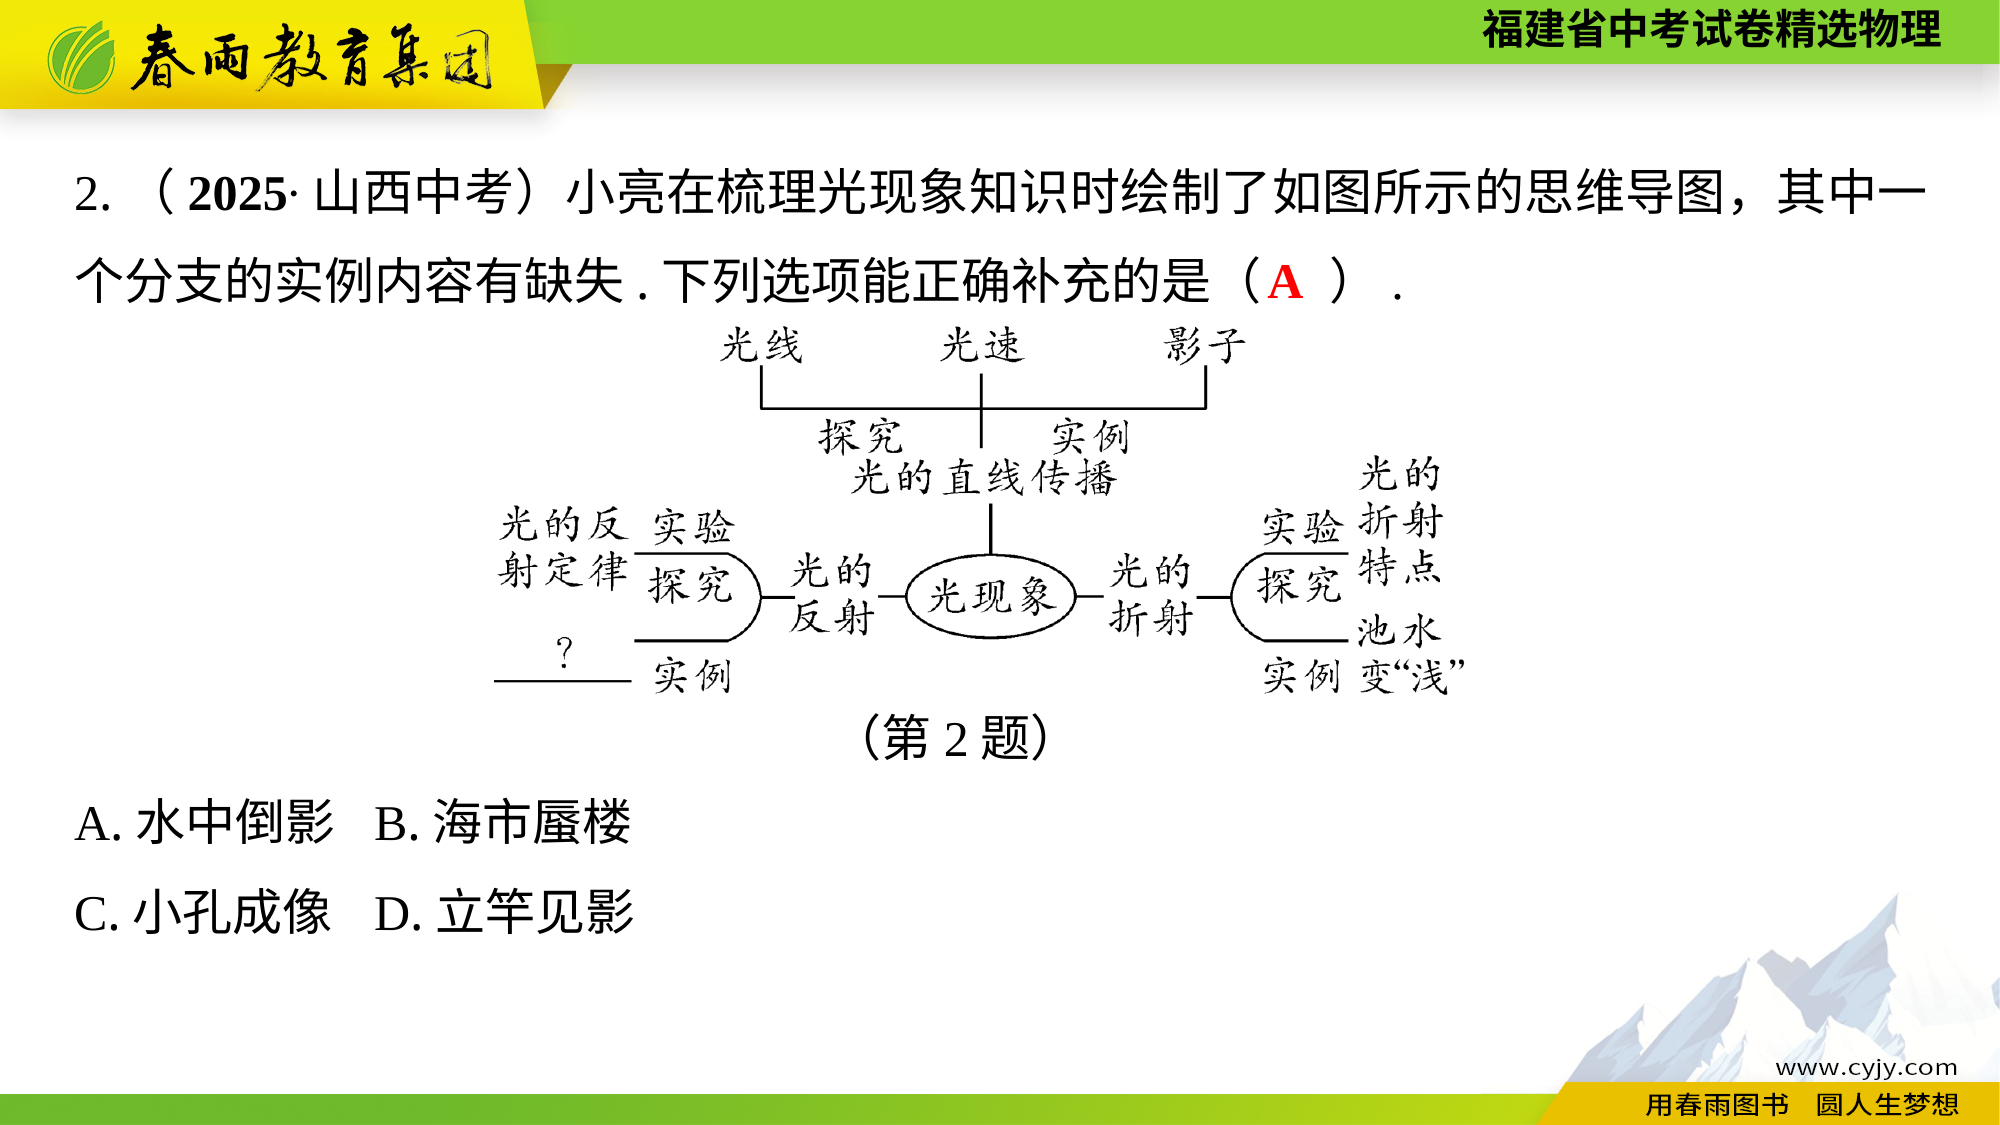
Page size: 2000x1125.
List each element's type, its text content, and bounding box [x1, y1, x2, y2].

picture [0, 0, 2000, 1125]
text_box A [1252, 240, 1319, 312]
text_box （第2题） [817, 709, 1096, 774]
list 2.（2025∙山西中考）小亮在梳理光现象知识时绘制了如图所示的思维导图，其中一个分支的实例内容有缺失.下列选项能正确补充的是（ ）. A.水中倒影 B.海市蜃楼 C.小孔成像 D.立竿见影 [59, 122, 1944, 956]
